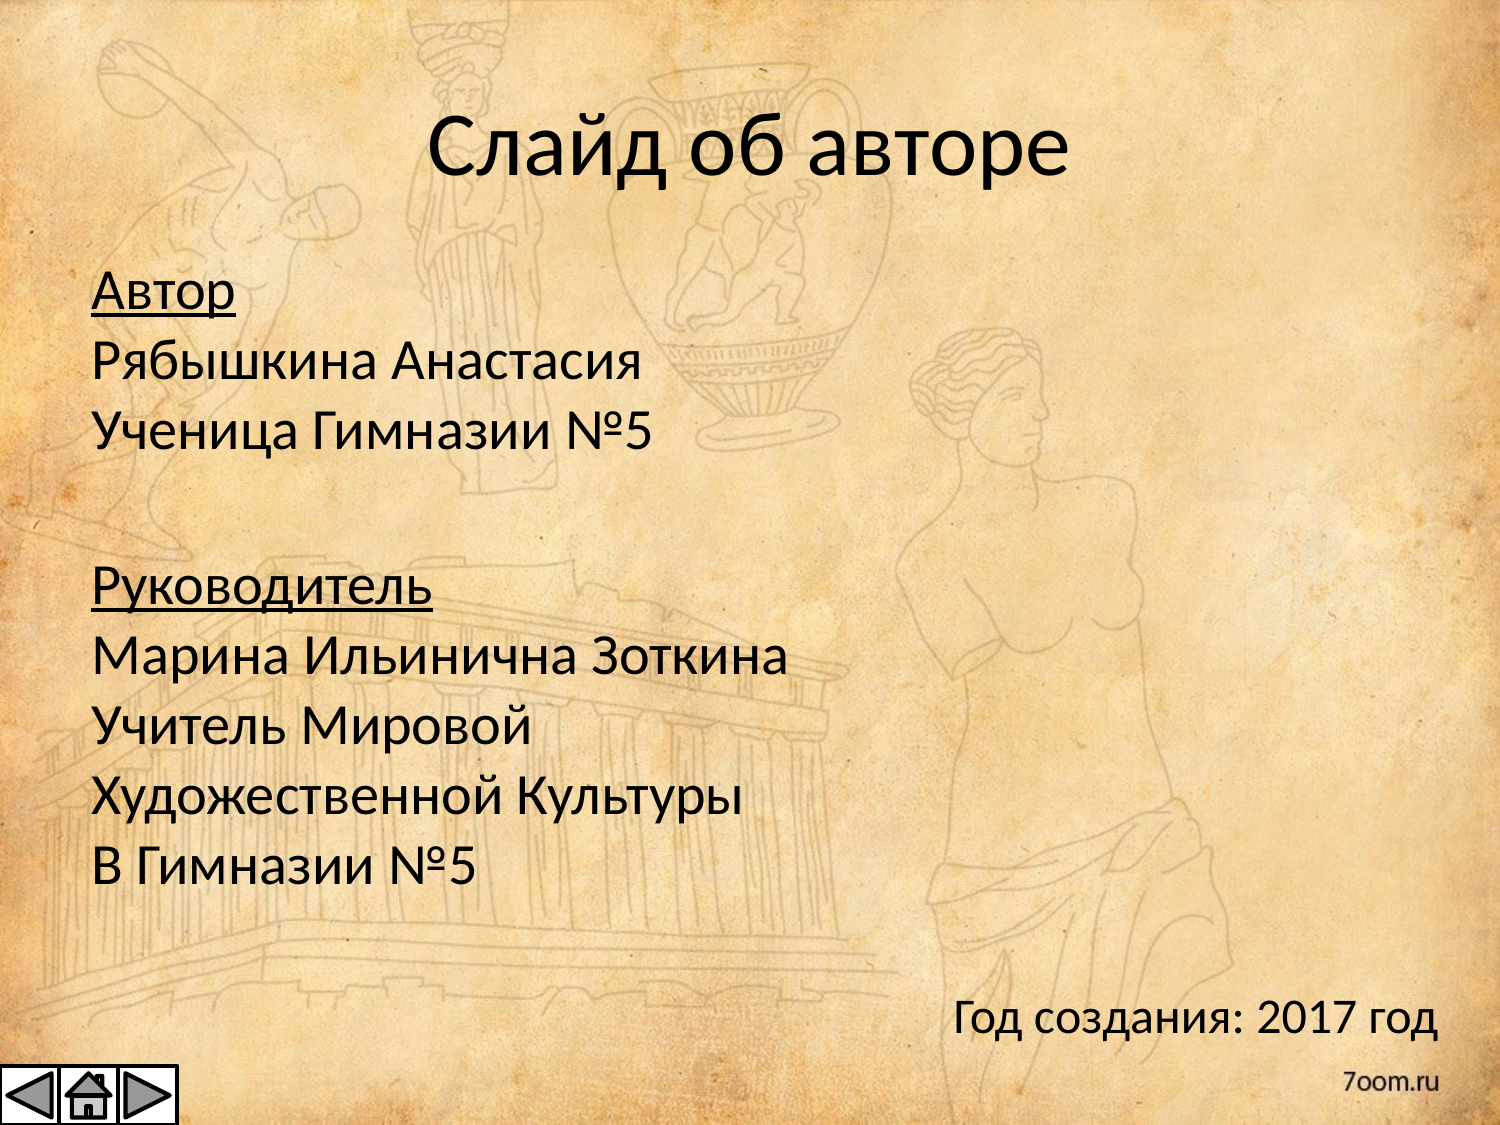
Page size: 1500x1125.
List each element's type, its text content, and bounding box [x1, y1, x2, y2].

text_box Руководитель Марина Ильинична Зоткина Учитель Мировой Художественной Культуры В Гимназии №5 [76, 538, 845, 949]
title Слайд об авторе [75, 45, 1425, 233]
text_box Автор Рябышкина Анастасия Ученица Гимназии №5 [76, 243, 703, 469]
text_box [0, 1065, 178, 1125]
picture [0, 0, 1500, 1125]
text_box Год создания: 2017 год [938, 975, 1459, 1051]
